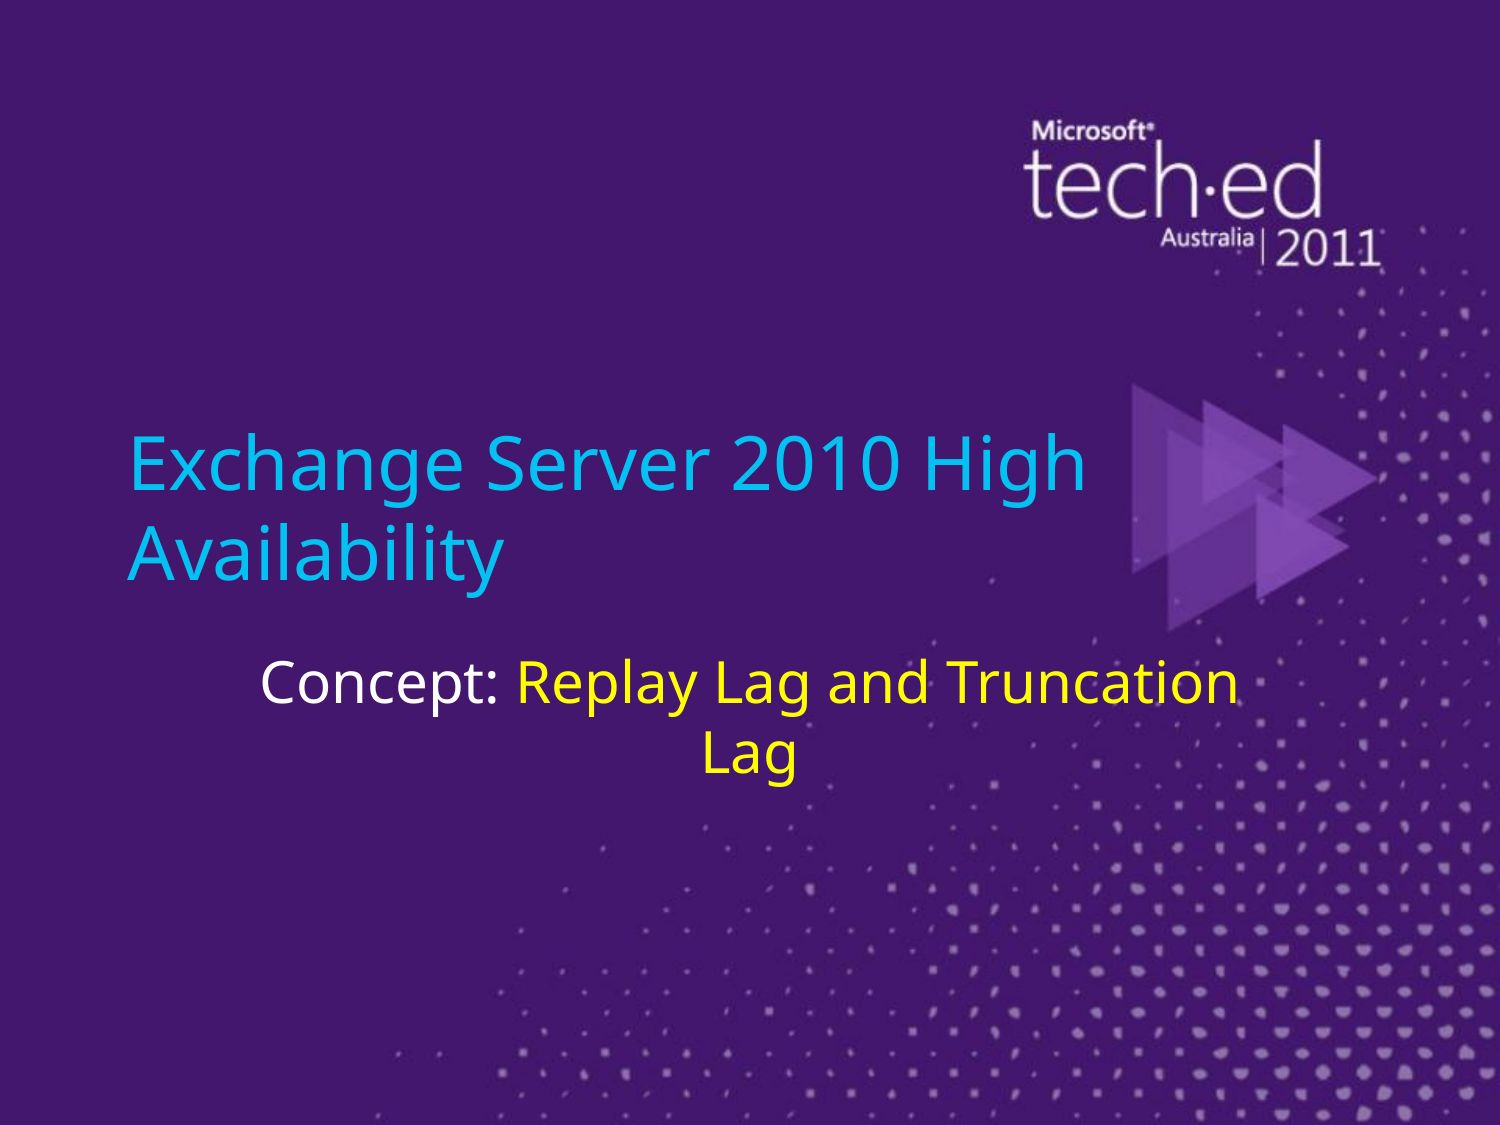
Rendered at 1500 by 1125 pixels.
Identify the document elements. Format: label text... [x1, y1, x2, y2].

title Exchange Server 2010 High Availability [112, 385, 1388, 627]
subtitle Concept: Replay Lag and Truncation Lag [225, 637, 1275, 925]
picture [0, 0, 1500, 1125]
